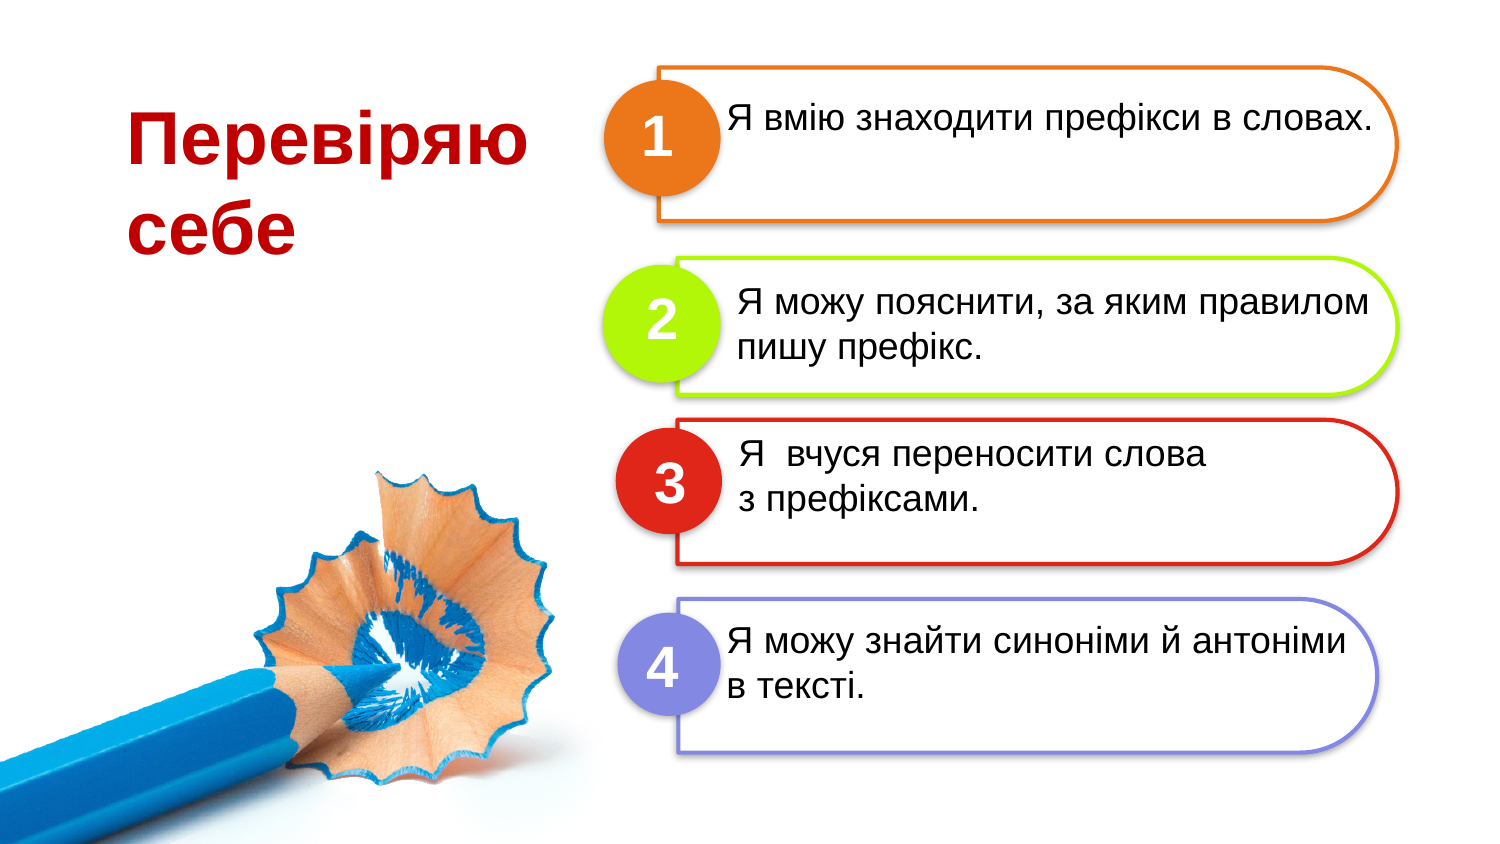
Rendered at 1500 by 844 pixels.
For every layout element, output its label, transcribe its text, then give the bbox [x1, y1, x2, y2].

text_box 1 [614, 90, 702, 176]
text_box [638, 611, 711, 717]
text_box 2 [631, 273, 694, 359]
text_box Я вчуся переносити слова з префіксами. [723, 421, 1348, 572]
text_box [601, 263, 721, 384]
text_box 3 [639, 437, 702, 523]
text_box Я можу знайти синоніми й антоніми в тексті. [711, 609, 1403, 714]
text_box [614, 427, 723, 535]
text_box [603, 104, 614, 173]
text_box [1348, 422, 1399, 562]
text_box [676, 350, 1379, 396]
text_box [677, 707, 1368, 754]
picture [0, 469, 636, 844]
text_box [676, 419, 1343, 465]
text_box [677, 598, 1340, 629]
text_box [616, 628, 631, 701]
text_box Я вмію знаходити префікси в словах. [711, 85, 1406, 191]
text_box Я можу пояснити, за яким правилом пишу префікс. [721, 269, 1390, 375]
text_box [676, 257, 1368, 304]
text_box [658, 66, 1371, 100]
text_box 4 [631, 621, 694, 707]
text_box [658, 183, 1382, 222]
list Перевіряю себе [112, 79, 578, 281]
text_box [676, 505, 723, 565]
text_box [1390, 293, 1399, 360]
text_box [617, 94, 722, 198]
text_box [628, 79, 697, 90]
